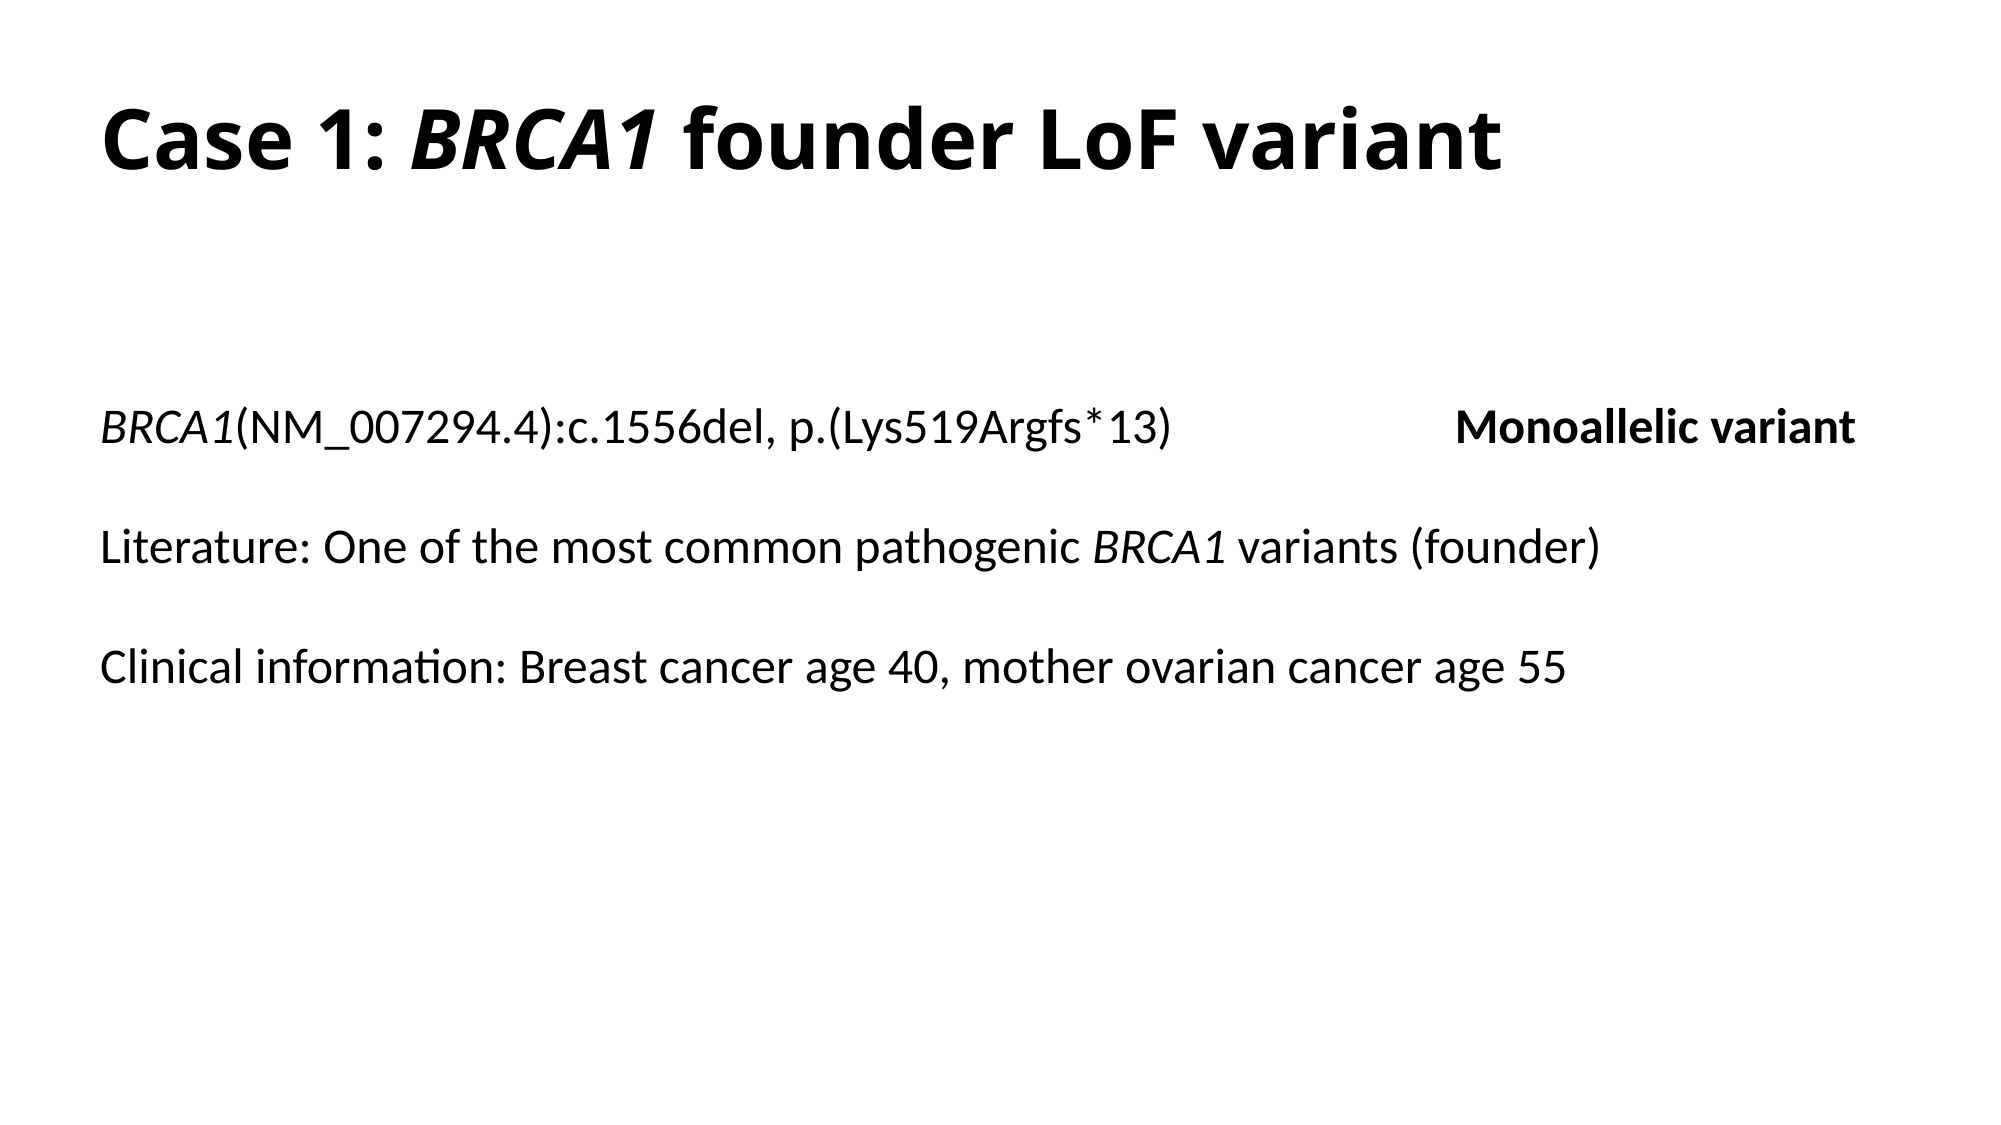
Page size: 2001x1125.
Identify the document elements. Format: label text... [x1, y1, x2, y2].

title Case 1: BRCA1 founder LoF variant [85, 33, 1811, 252]
text_box BRCA1(NM_007294.4):c.1556del, p.(Lys519Argfs*13) Monoallelic variant Literature: One of the most common pathogenic BRCA1 variants (founder) Clinical information: Breast cancer age 40, mother ovarian cancer age 55 [85, 386, 1882, 702]
